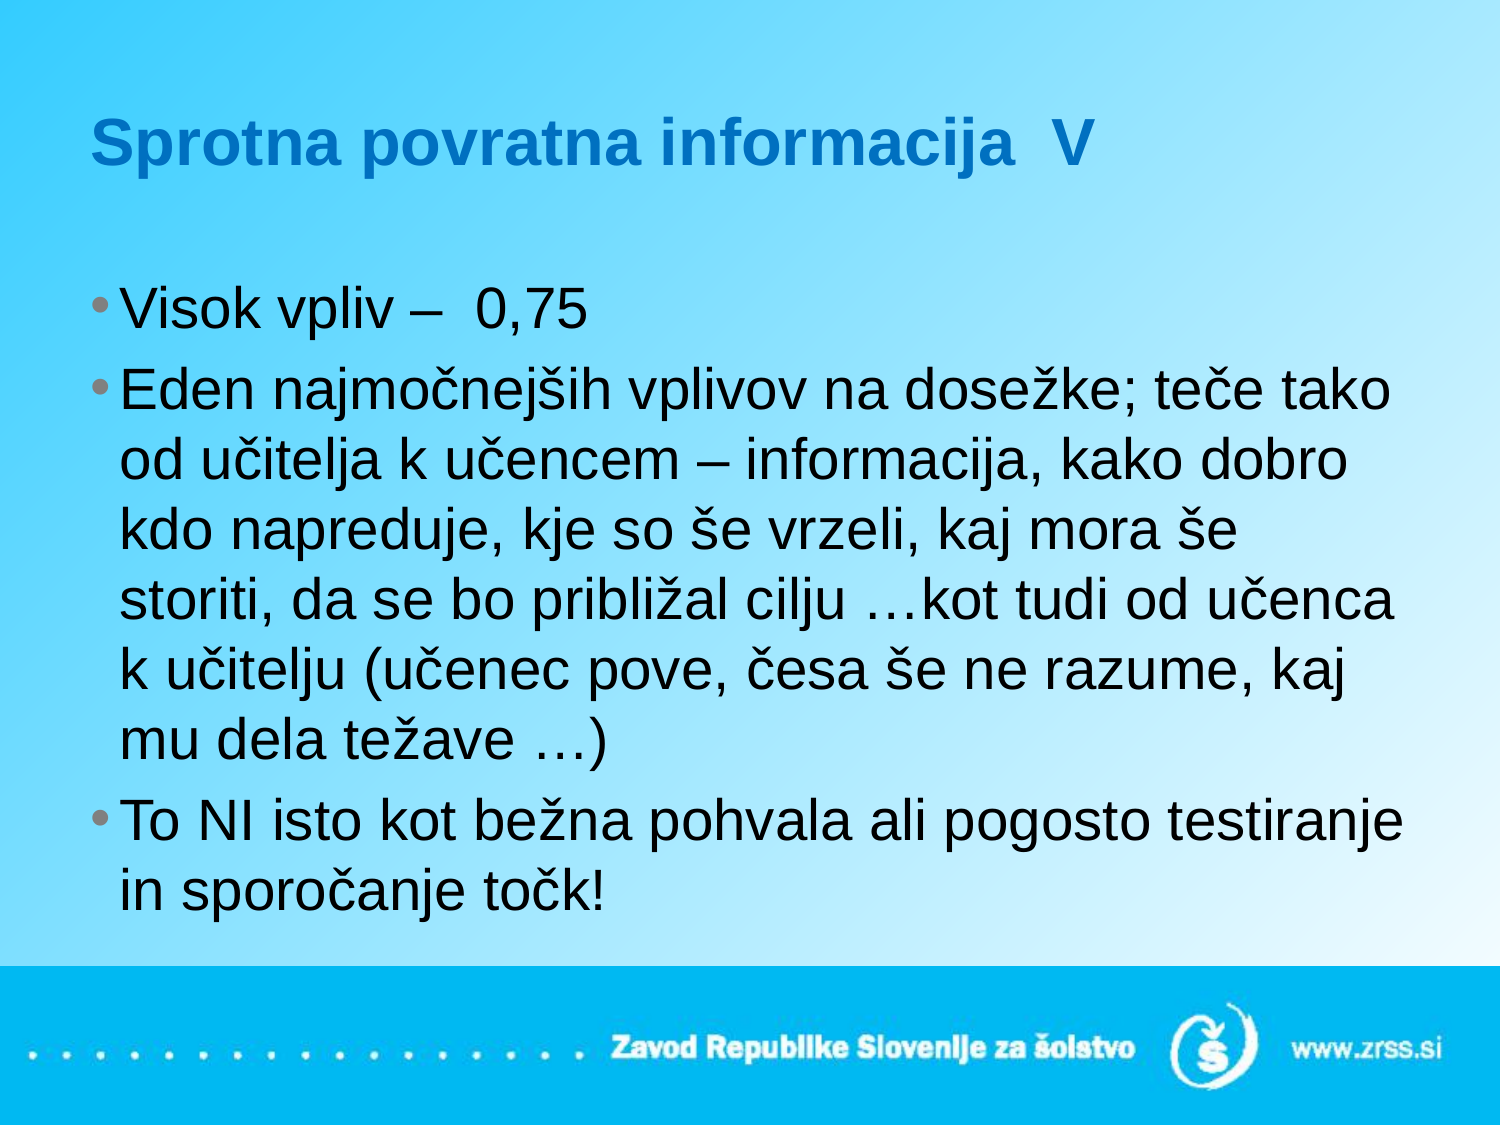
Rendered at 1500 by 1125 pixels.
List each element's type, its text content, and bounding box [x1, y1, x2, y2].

picture [368, 1051, 381, 1060]
picture [129, 1049, 142, 1061]
picture [28, 1050, 38, 1060]
picture [854, 1032, 987, 1065]
picture [94, 1050, 106, 1060]
picture [267, 1051, 275, 1060]
picture [404, 1050, 414, 1060]
picture [1289, 1035, 1443, 1061]
picture [993, 1040, 1028, 1064]
picture [610, 1028, 700, 1065]
title Sprotna povratna informacija V [74, 44, 1426, 233]
picture [233, 1049, 242, 1060]
picture [506, 1050, 518, 1061]
picture [199, 1049, 210, 1060]
picture [333, 1048, 345, 1061]
picture [705, 1033, 850, 1066]
list Visok vpliv – 0,75 Eden najmočnejših vplivov na dosežke; teče tako od učitelja k učencem – informacija, kako dobro kdo napreduje, kje so še vrzeli, kaj mora še storiti, da se bo približal cilju …kot tudi od učenca k učitelju (učenec pove, česa še ne razume, kaj mu dela težave …) To NI isto kot bežna pohvala ali pogosto testiranje in sporočanje točk! [74, 262, 1426, 953]
picture [575, 1051, 585, 1060]
picture [61, 1049, 73, 1061]
picture [301, 1049, 311, 1061]
picture [540, 1050, 550, 1061]
picture [1033, 1029, 1137, 1061]
picture [472, 1050, 482, 1060]
picture [163, 1050, 174, 1061]
picture [439, 1049, 449, 1060]
picture [1170, 1001, 1259, 1090]
